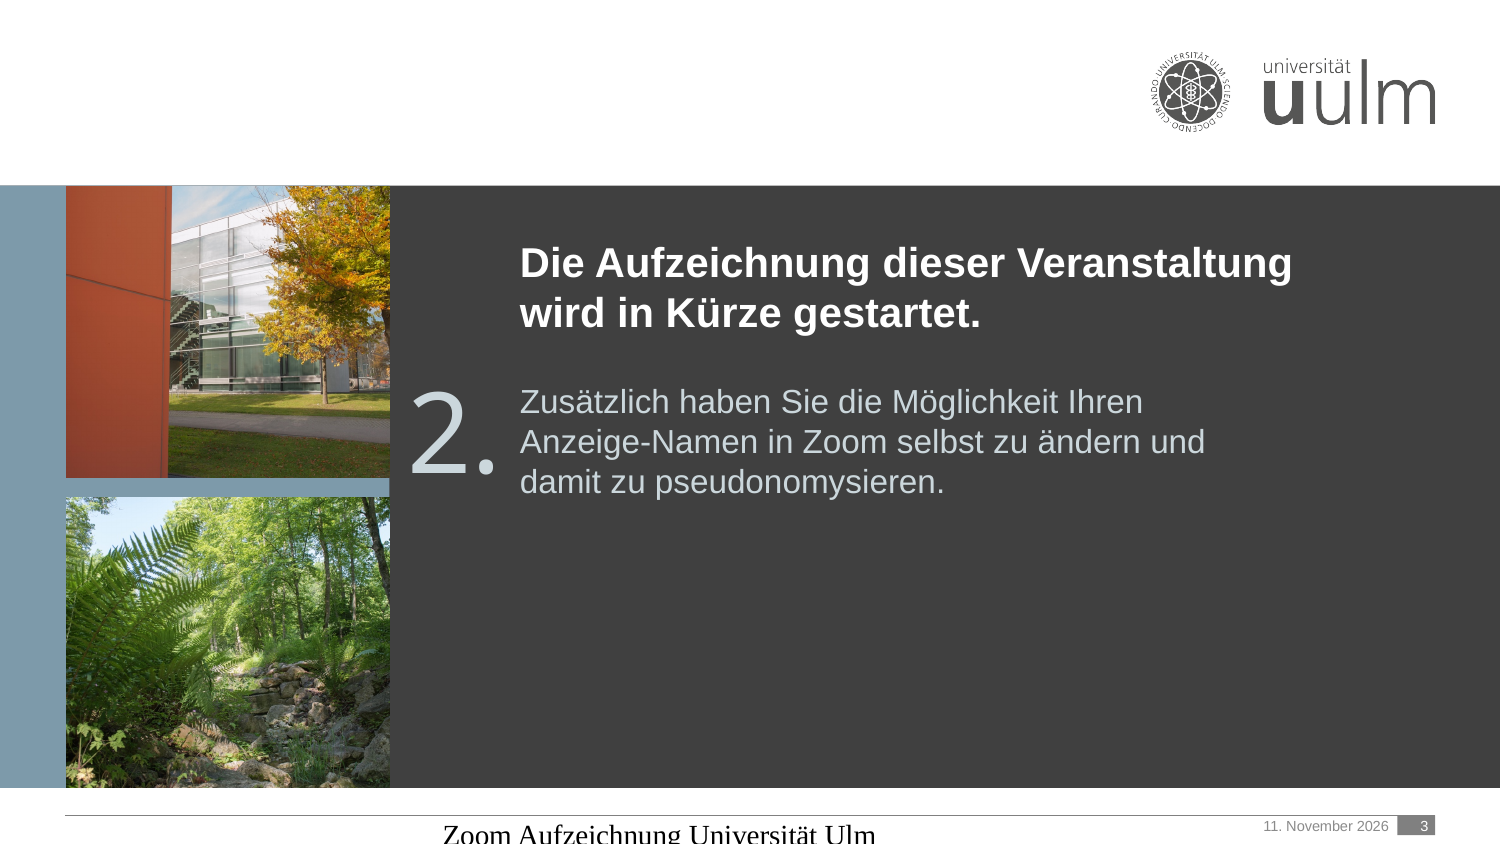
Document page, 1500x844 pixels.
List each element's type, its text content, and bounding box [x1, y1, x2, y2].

picture [66, 497, 390, 789]
slide_number 3 [1393, 816, 1429, 839]
picture [66, 186, 390, 478]
picture [1150, 51, 1436, 133]
text_box 2. [392, 353, 518, 504]
title Die Aufzeichnung dieser Veranstaltung wird in Kürze gestartet. [519, 235, 1500, 347]
footer Zoom Aufzeichnung Universität Ulm [64, 816, 1254, 837]
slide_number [1263, 816, 1393, 837]
subtitle Zusätzlich haben Sie die Möglichkeit Ihren Anzeige-Namen in Zoom selbst zu ändern und damit zu pseudonomysieren. [519, 380, 1286, 643]
